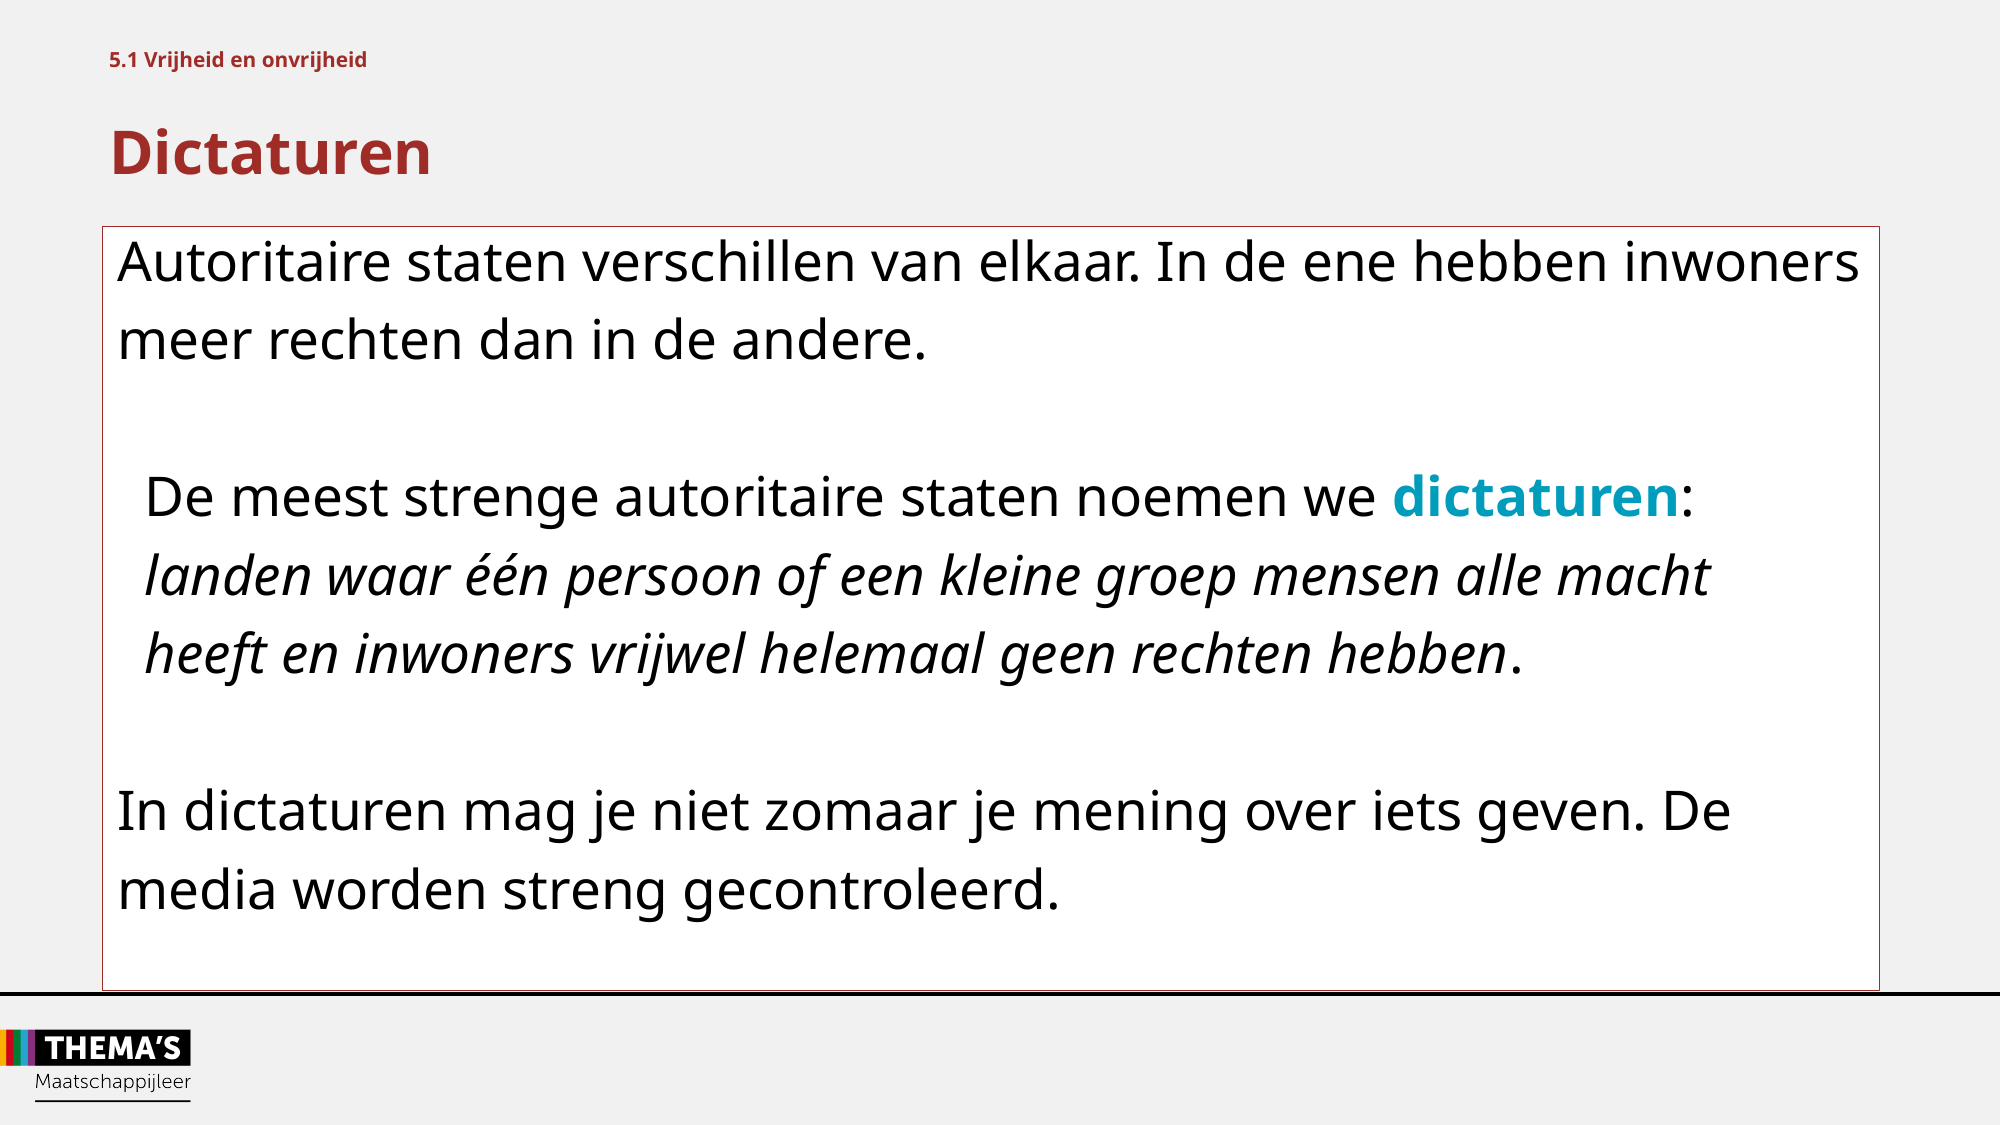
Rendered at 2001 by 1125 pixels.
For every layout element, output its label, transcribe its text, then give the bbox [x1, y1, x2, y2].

list Dictaturen [94, 114, 1879, 205]
list 5.1 Vrijheid en onvrijheid [94, 33, 941, 88]
picture [0, 993, 203, 1125]
list Autoritaire staten verschillen van elkaar. In de ene hebben inwoners meer rechten dan in de andere. De meest strenge autoritaire staten noemen we dictaturen: landen waar één persoon of een kleine groep mensen alle macht heeft en inwoners vrijwel helemaal geen rechten hebben. In dictaturen mag je niet zomaar je mening over iets geven. De media worden streng gecontroleerd. [102, 226, 1880, 991]
